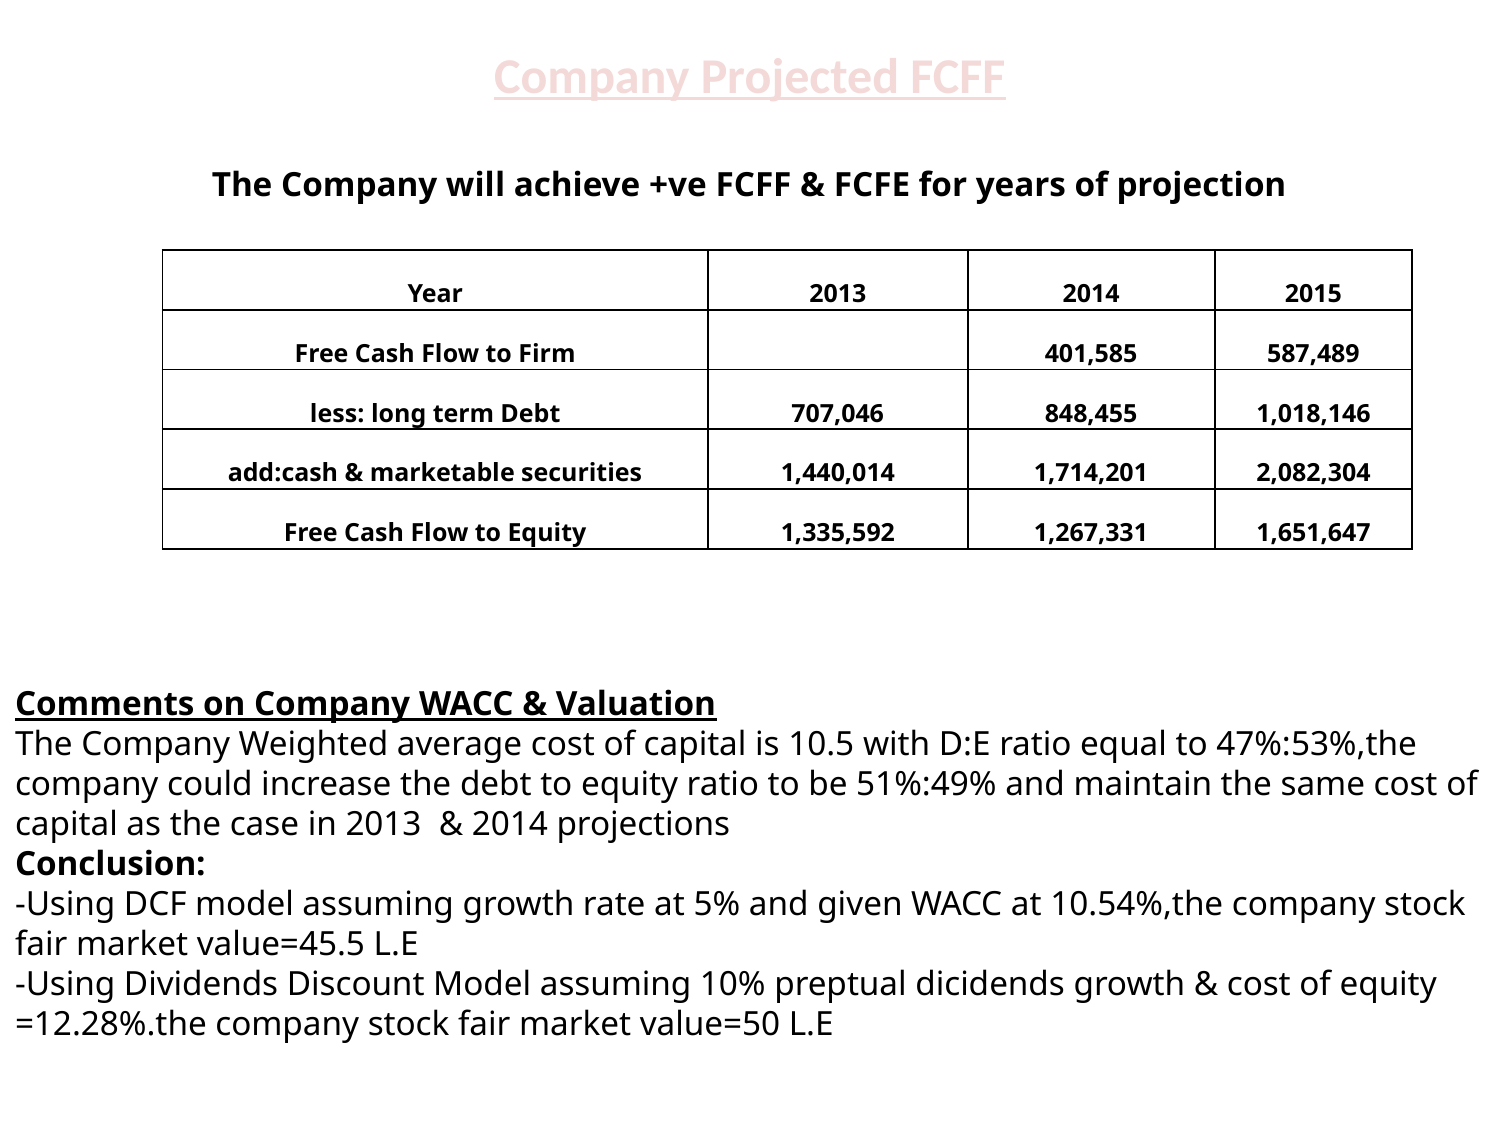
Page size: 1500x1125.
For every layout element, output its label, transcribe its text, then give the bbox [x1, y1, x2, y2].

text_box Company Projected FCFF The Company will achieve +ve FCFF & FCFE for years of projection Comments on Company WACC & Valuation The Company Weighted average cost of capital is 10.5 with D:E ratio equal to 47%:53%,the company could increase the debt to equity ratio to be 51%:49% and maintain the same cost of capital as the case in 2013 & 2014 projections Conclusion: -Using DCF model assuming growth rate at 5% and given WACC at 10.54%,the company stock fair market value=45.5 L.E -Using Dividends Discount Model assuming 10% preptual dicidends growth & cost of equity =12.28%.the company stock fair market value=50 L.E [0, 0, 1500, 1049]
